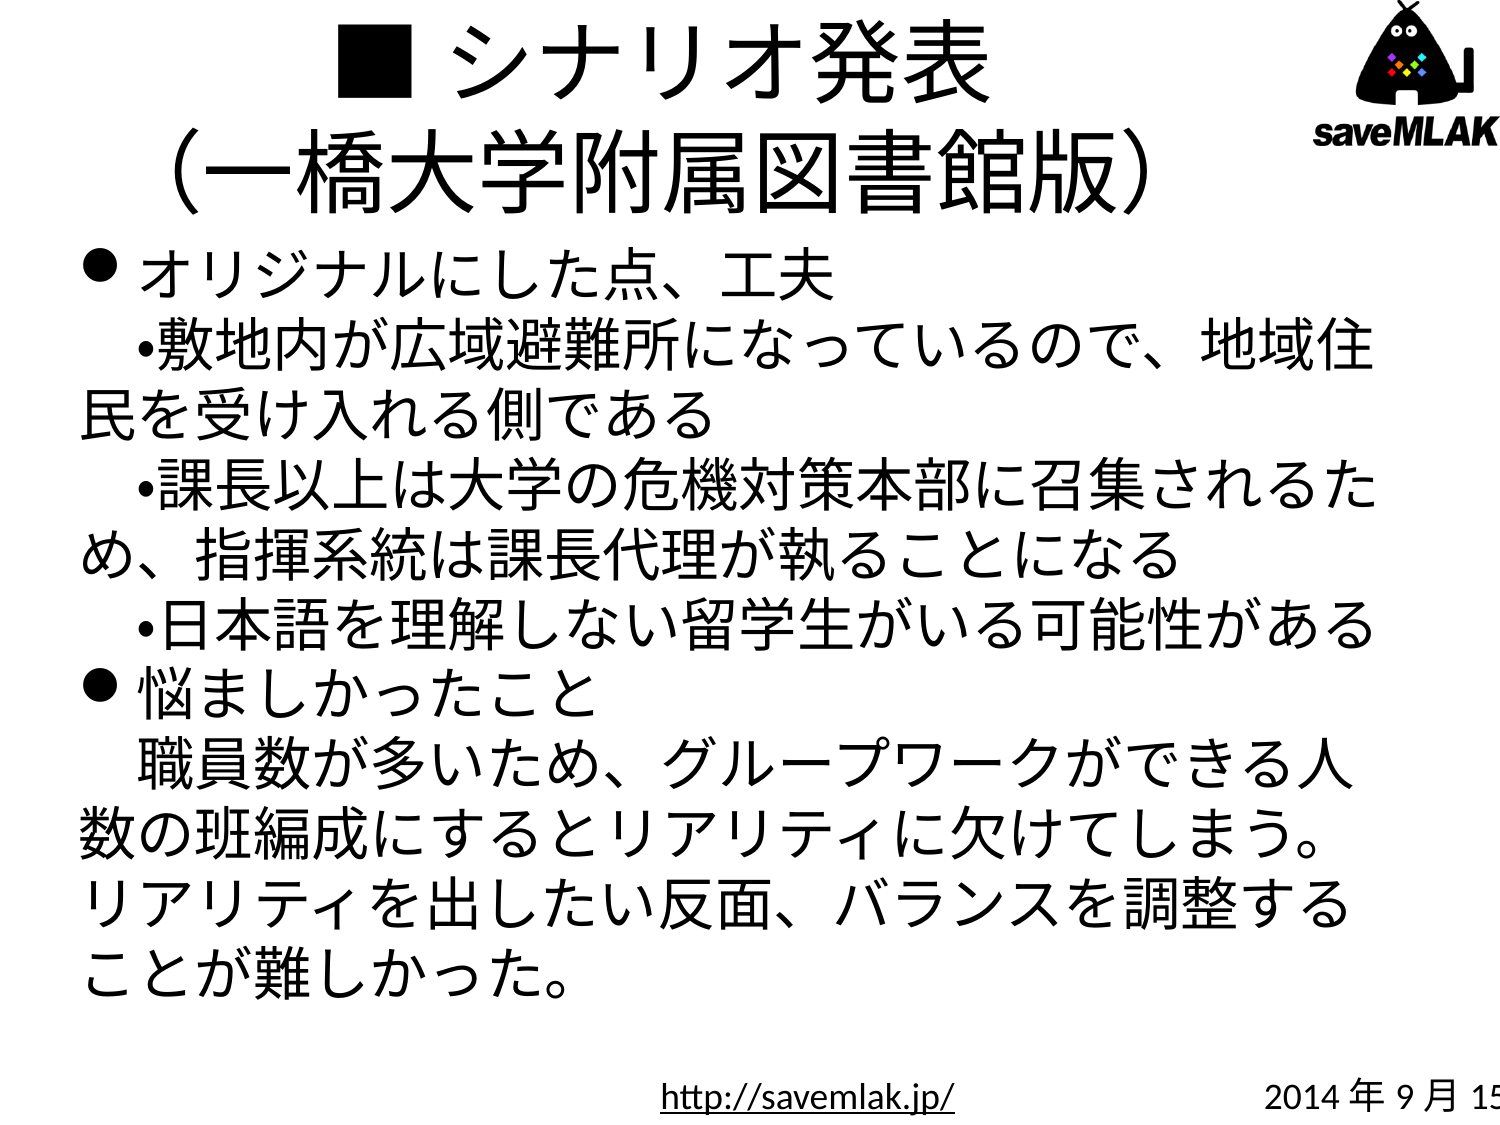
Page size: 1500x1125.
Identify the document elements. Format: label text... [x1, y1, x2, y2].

picture [1313, 0, 1500, 146]
text_box http://savemlak.jp/ 2014年9月15日 [645, 1064, 1500, 1125]
title ■シナリオ発表 （一橋大学附属図書館版） [42, 7, 1281, 223]
text_box オリジナルにした点、工夫 ・敷地内が広域避難所になっているので、地域住民を受け入れる側である ・課長以上は大学の危機対策本部に召集されるため、指揮系統は課長代理が執ることになる ・日本語を理解しない留学生がいる可能性がある 悩ましかったこと 職員数が多いため、グループワークができる人数の班編成にするとリアリティに欠けてしまう。リアリティを出したい反面、バランスを調整することが難しかった。 [63, 230, 1423, 1015]
